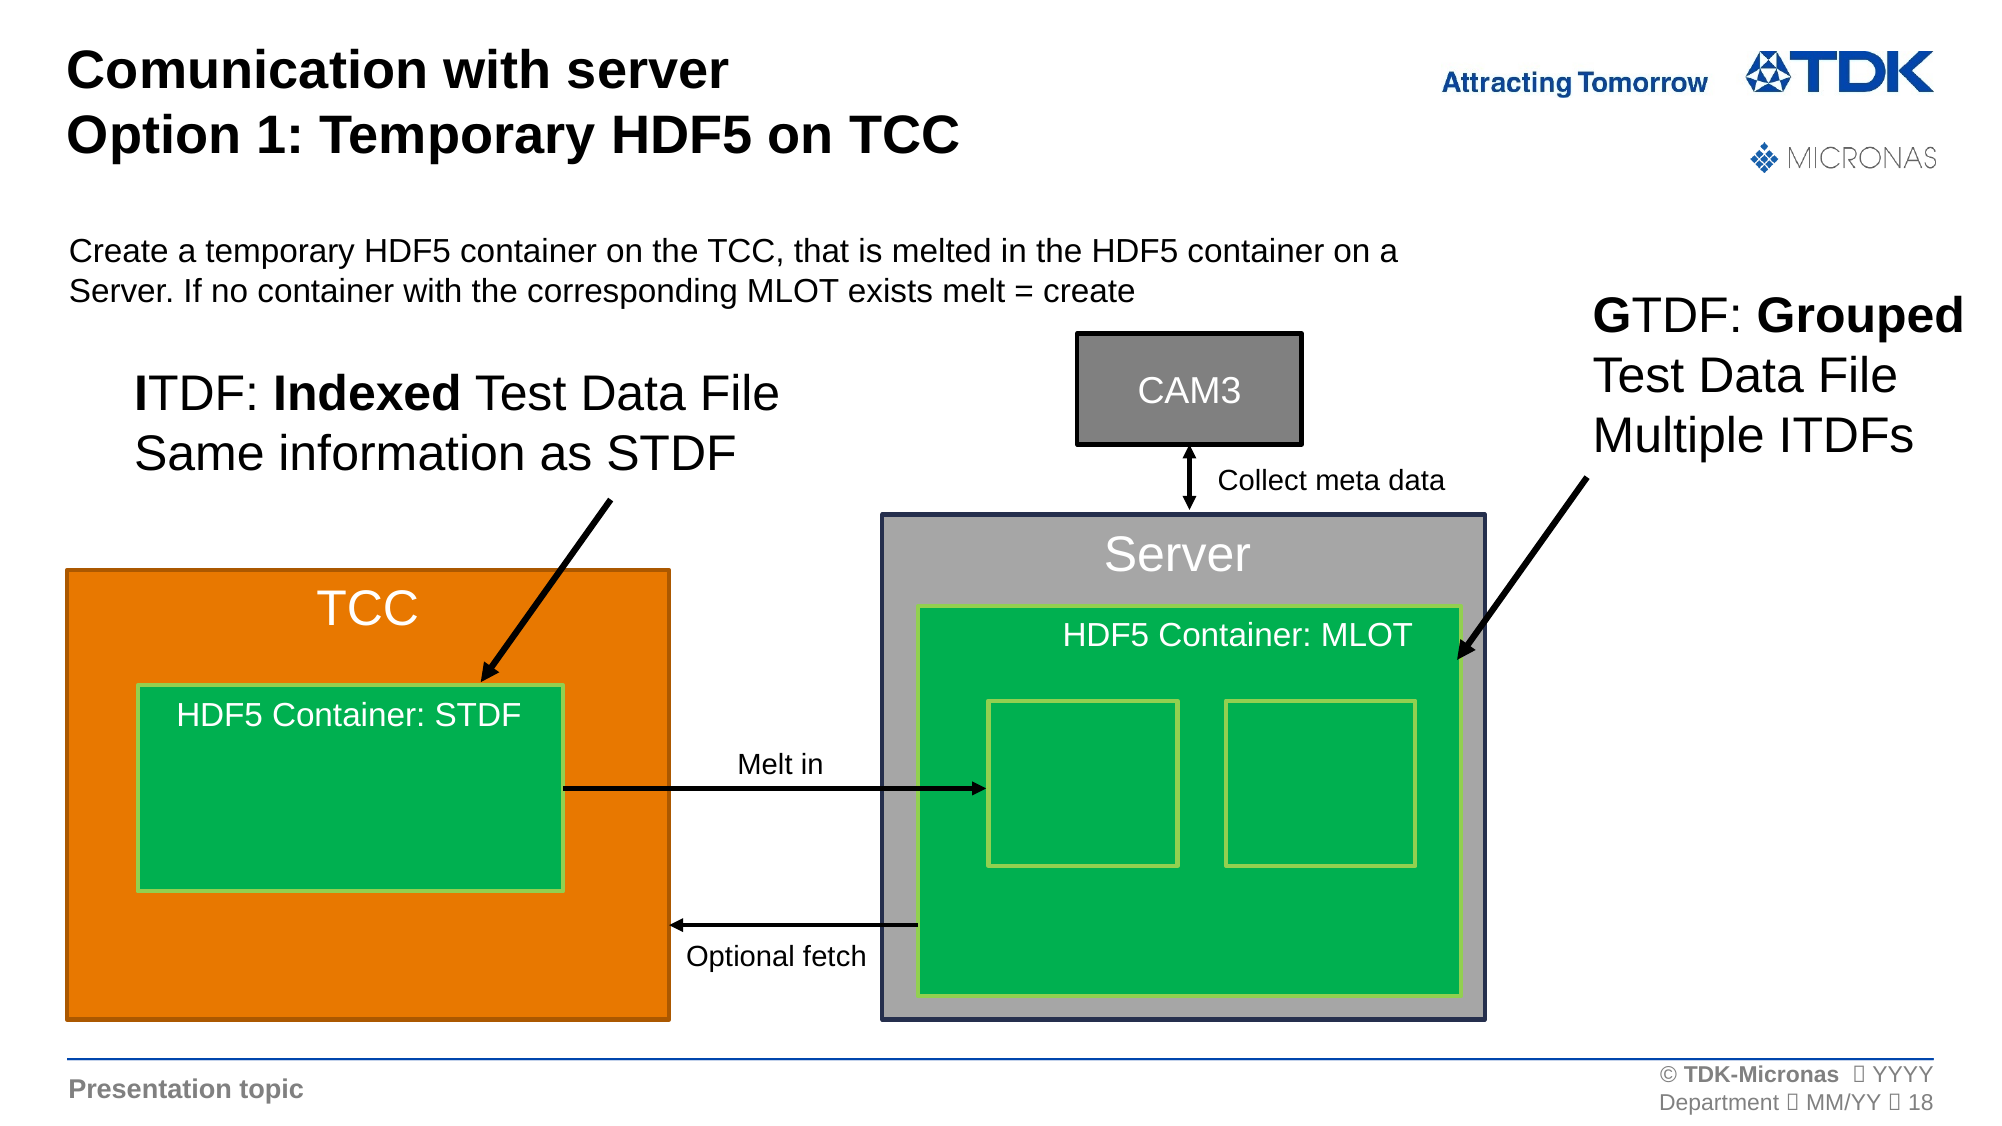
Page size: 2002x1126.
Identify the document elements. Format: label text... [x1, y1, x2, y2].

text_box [917, 605, 1479, 997]
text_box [1456, 476, 1588, 660]
picture [1750, 142, 1936, 173]
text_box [1225, 700, 1416, 867]
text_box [137, 685, 564, 892]
text_box TCC [301, 568, 434, 643]
text_box Collect meta data [1202, 454, 1461, 504]
picture [1441, 51, 1934, 98]
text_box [480, 499, 611, 683]
text_box ITDF: Indexed Test Data File Same information as STDF [119, 353, 796, 488]
text_box [880, 512, 1451, 786]
text_box Create a temporary HDF5 container on the TCC, that is melted in the HDF5 container on a Server. If no container with the corresponding MLOT exists melt = create [54, 222, 1496, 317]
text_box Melt in [722, 737, 839, 787]
text_box Optional fetch [671, 934, 882, 980]
text_box GTDF: Grouped Test Data File Multiple ITDFs [1577, 275, 2001, 470]
text_box [65, 568, 671, 1022]
title Comunication with server Option 1: Temporary HDF5 on TCC [66, 34, 1330, 165]
text_box Server [1089, 514, 1267, 590]
text_box CAM3 [1075, 331, 1304, 447]
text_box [988, 700, 1178, 867]
text_box [880, 668, 1487, 1022]
